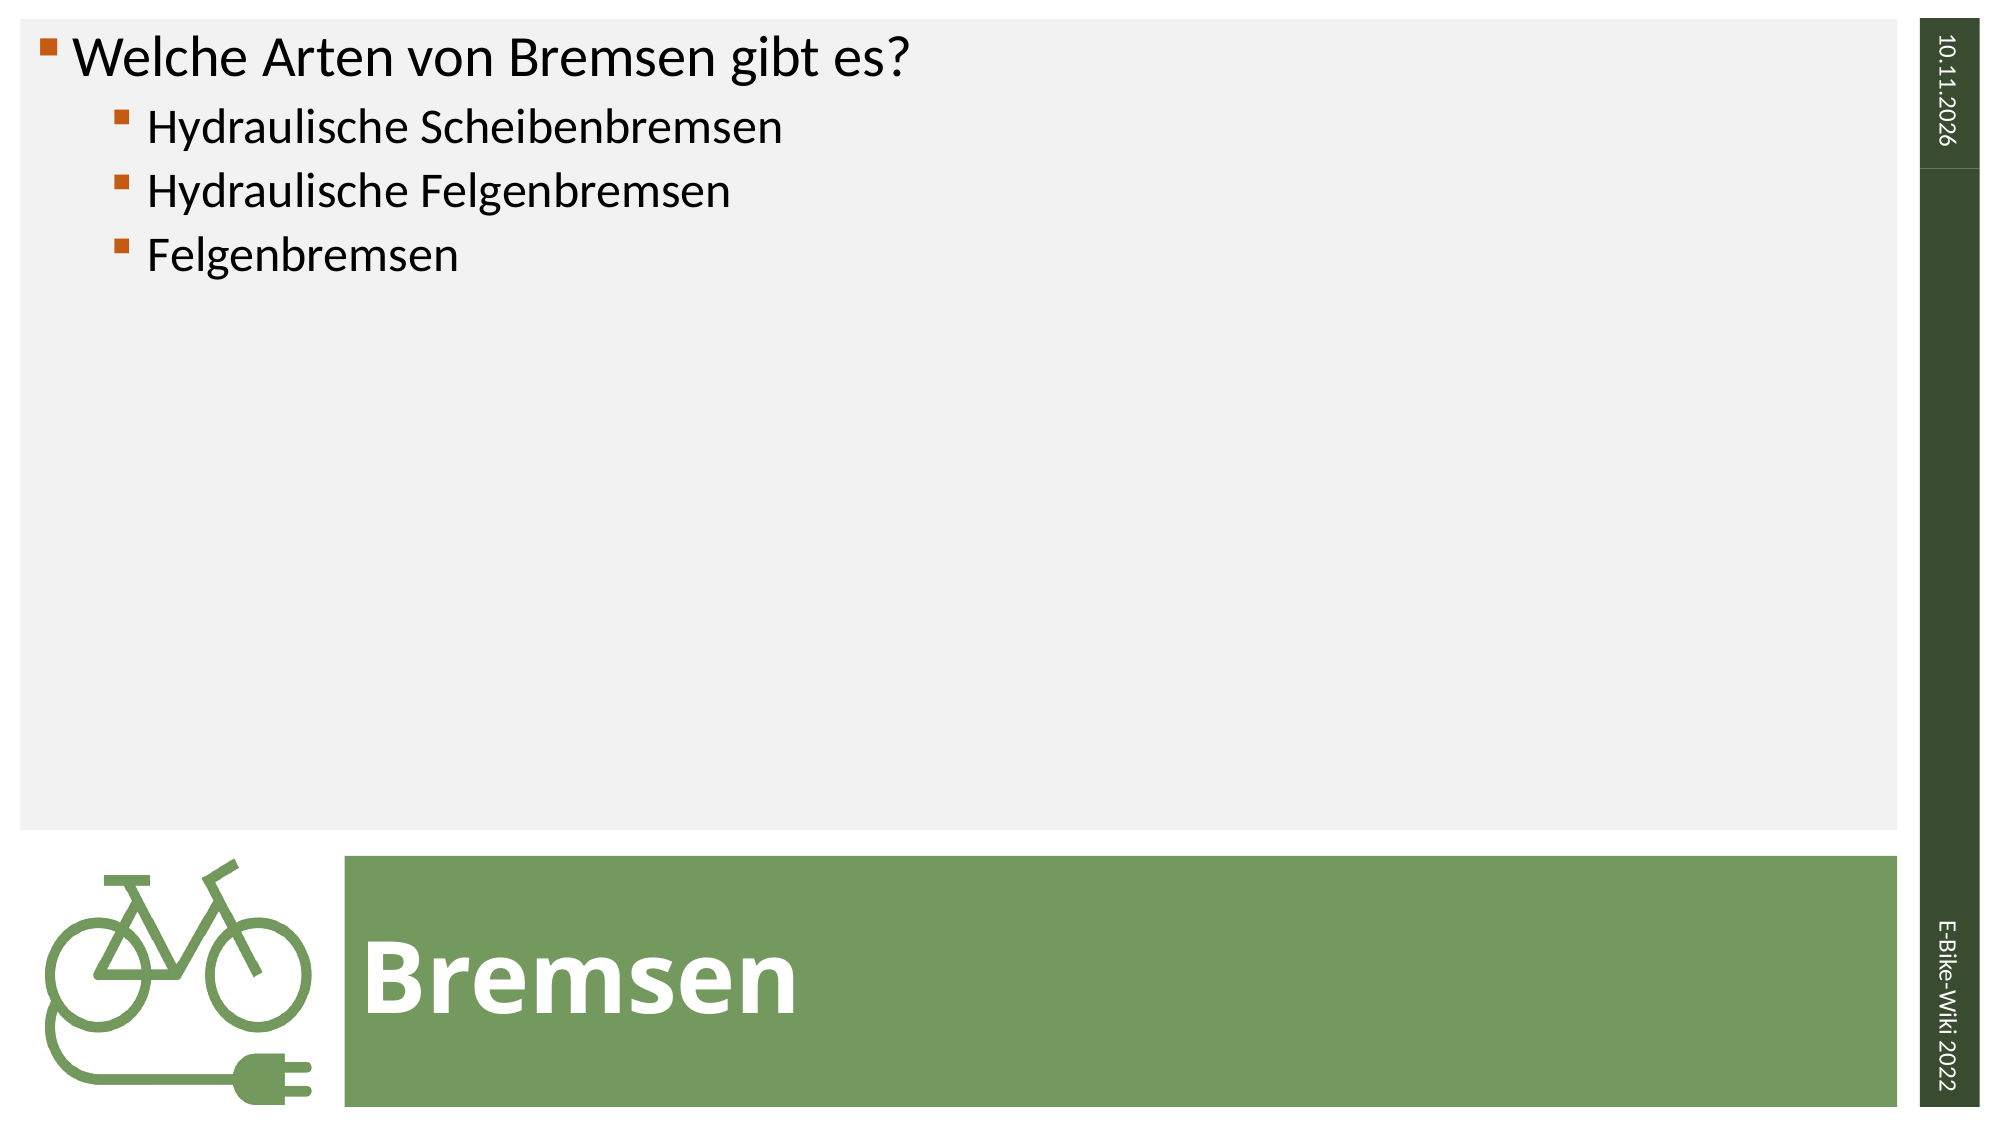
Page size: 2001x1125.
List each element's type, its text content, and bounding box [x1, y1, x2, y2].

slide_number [1919, 18, 1980, 168]
picture [22, 831, 334, 1125]
list Welche Arten von Bremsen gibt es? Hydraulische Scheibenbremsen Hydraulische Felgenbremsen Felgenbremsen [20, 19, 1898, 831]
footer E-Bike-Wiki 2022 [1919, 168, 1980, 1107]
title Bremsen [344, 855, 1898, 1107]
